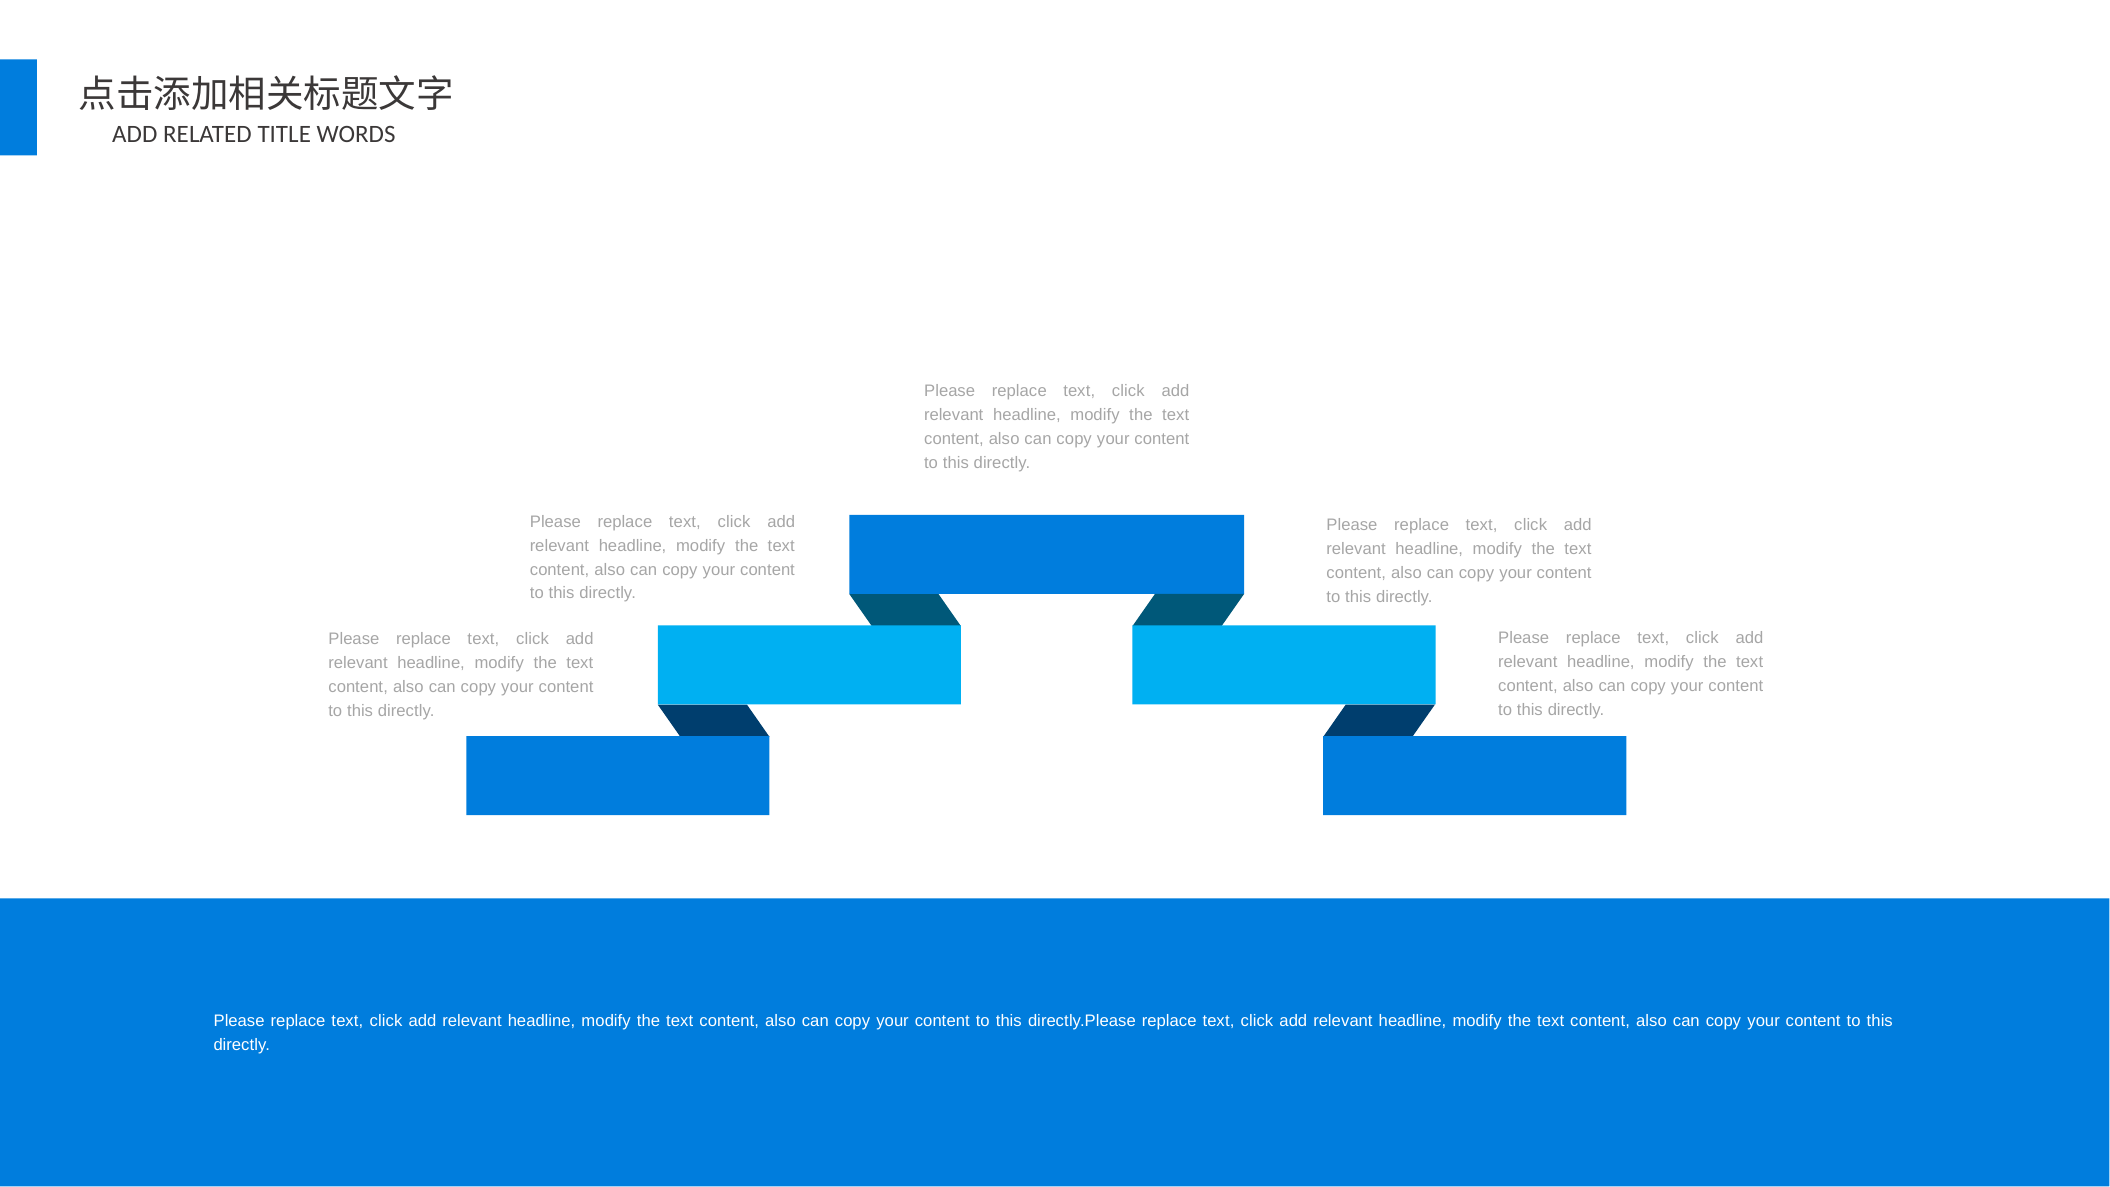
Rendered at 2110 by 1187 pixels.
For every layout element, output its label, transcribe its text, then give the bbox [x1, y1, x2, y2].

text_box [848, 595, 961, 624]
text_box [1322, 735, 1627, 816]
text_box ADD RELATED TITLE WORDS [96, 109, 413, 156]
text_box [465, 735, 770, 816]
text_box Please replace text, click add relevant headline, modify the text content, also can copy your content to this directly. [1482, 629, 1780, 712]
text_box [655, 703, 772, 738]
text_box Please replace text, click add relevant headline, modify the text content, also can copy your content to this directly. [1310, 516, 1608, 599]
text_box Please replace text, click add relevant headline, modify the text content, also can copy your content to this directly. [908, 382, 1206, 465]
text_box 点击添加相关标题文字 [62, 61, 470, 123]
text_box [1323, 703, 1437, 735]
text_box Please replace text, click add relevant headline, modify the text content, also can copy your content to this directly. [513, 513, 812, 596]
text_box [0, 897, 2110, 1187]
text_box [1132, 592, 1247, 624]
text_box Please replace text, click add relevant headline, modify the text content, also can copy your content to this directly. [312, 630, 610, 713]
text_box [657, 624, 962, 706]
text_box [848, 514, 1245, 595]
text_box Please replace text, click add relevant headline, modify the text content, also can copy your content to this directly.Please replace text, click add relevant headline, modify the text content, also can copy your content to this directly. [197, 998, 1912, 1087]
text_box [1131, 624, 1437, 706]
